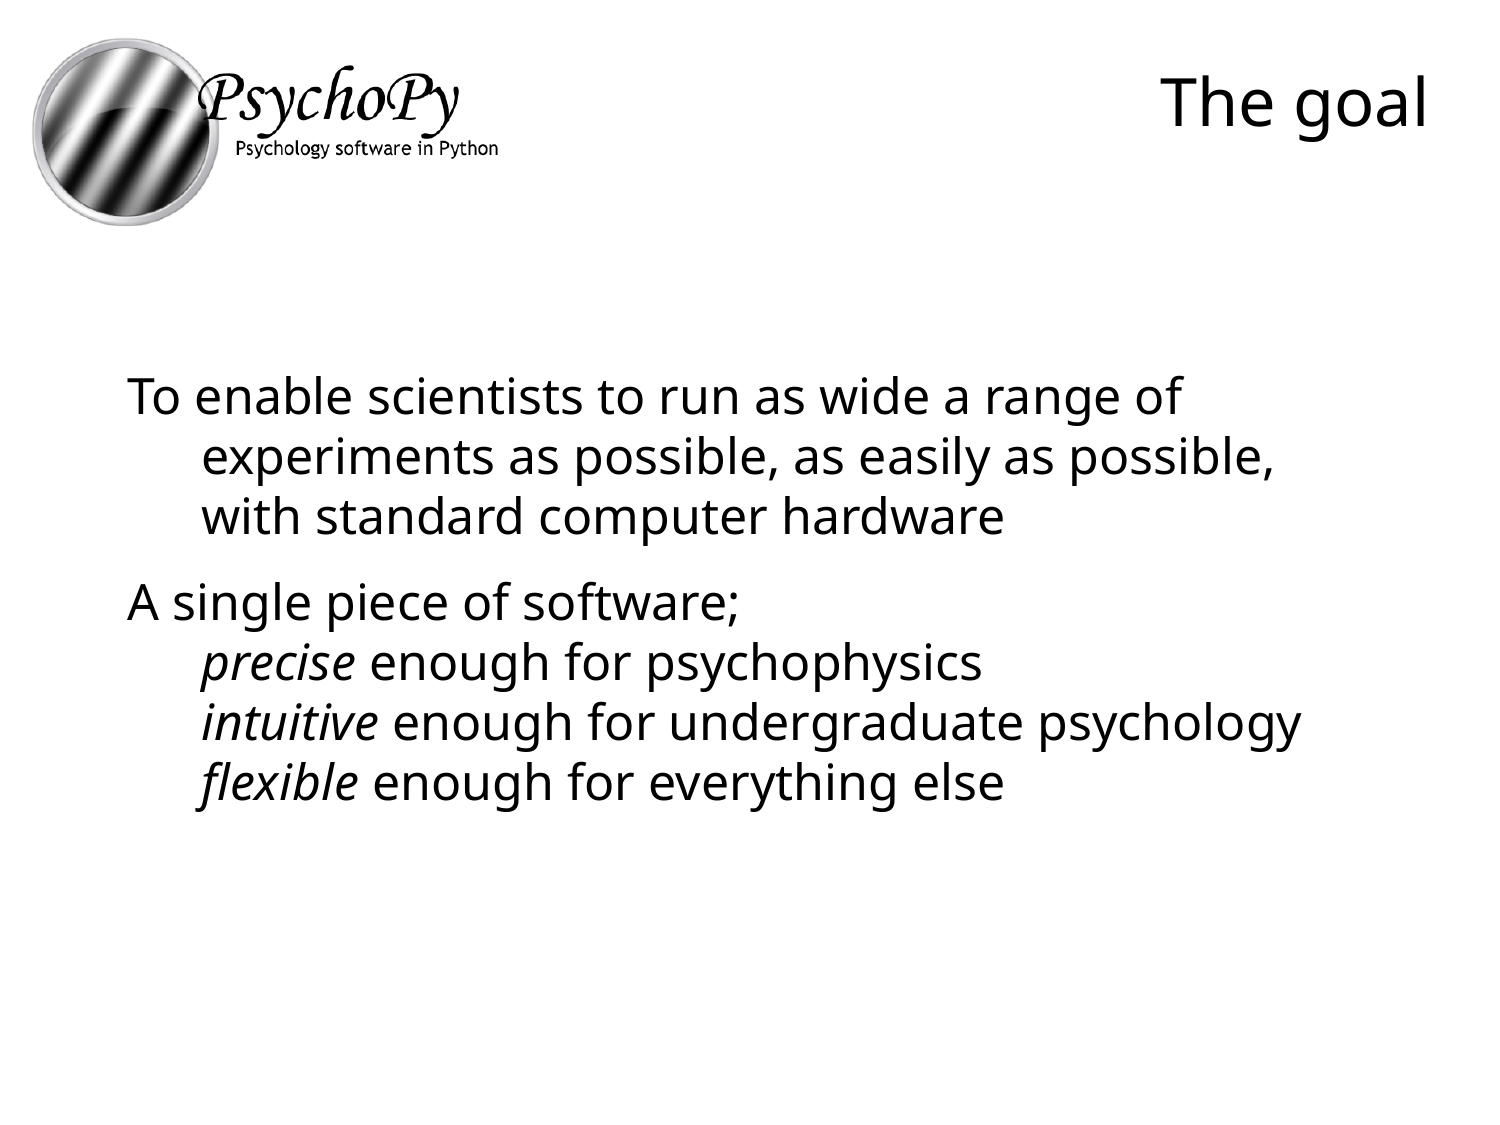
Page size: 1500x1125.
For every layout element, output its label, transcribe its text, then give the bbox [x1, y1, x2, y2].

title The goal [587, 37, 1463, 163]
list To enable scientists to run as wide a range of experiments as possible, as easily as possible, with standard computer hardware A single piece of software; precise enough for psychophysics intuitive enough for undergraduate psychology flexible enough for everything else [112, 357, 1388, 1001]
picture [29, 35, 546, 230]
